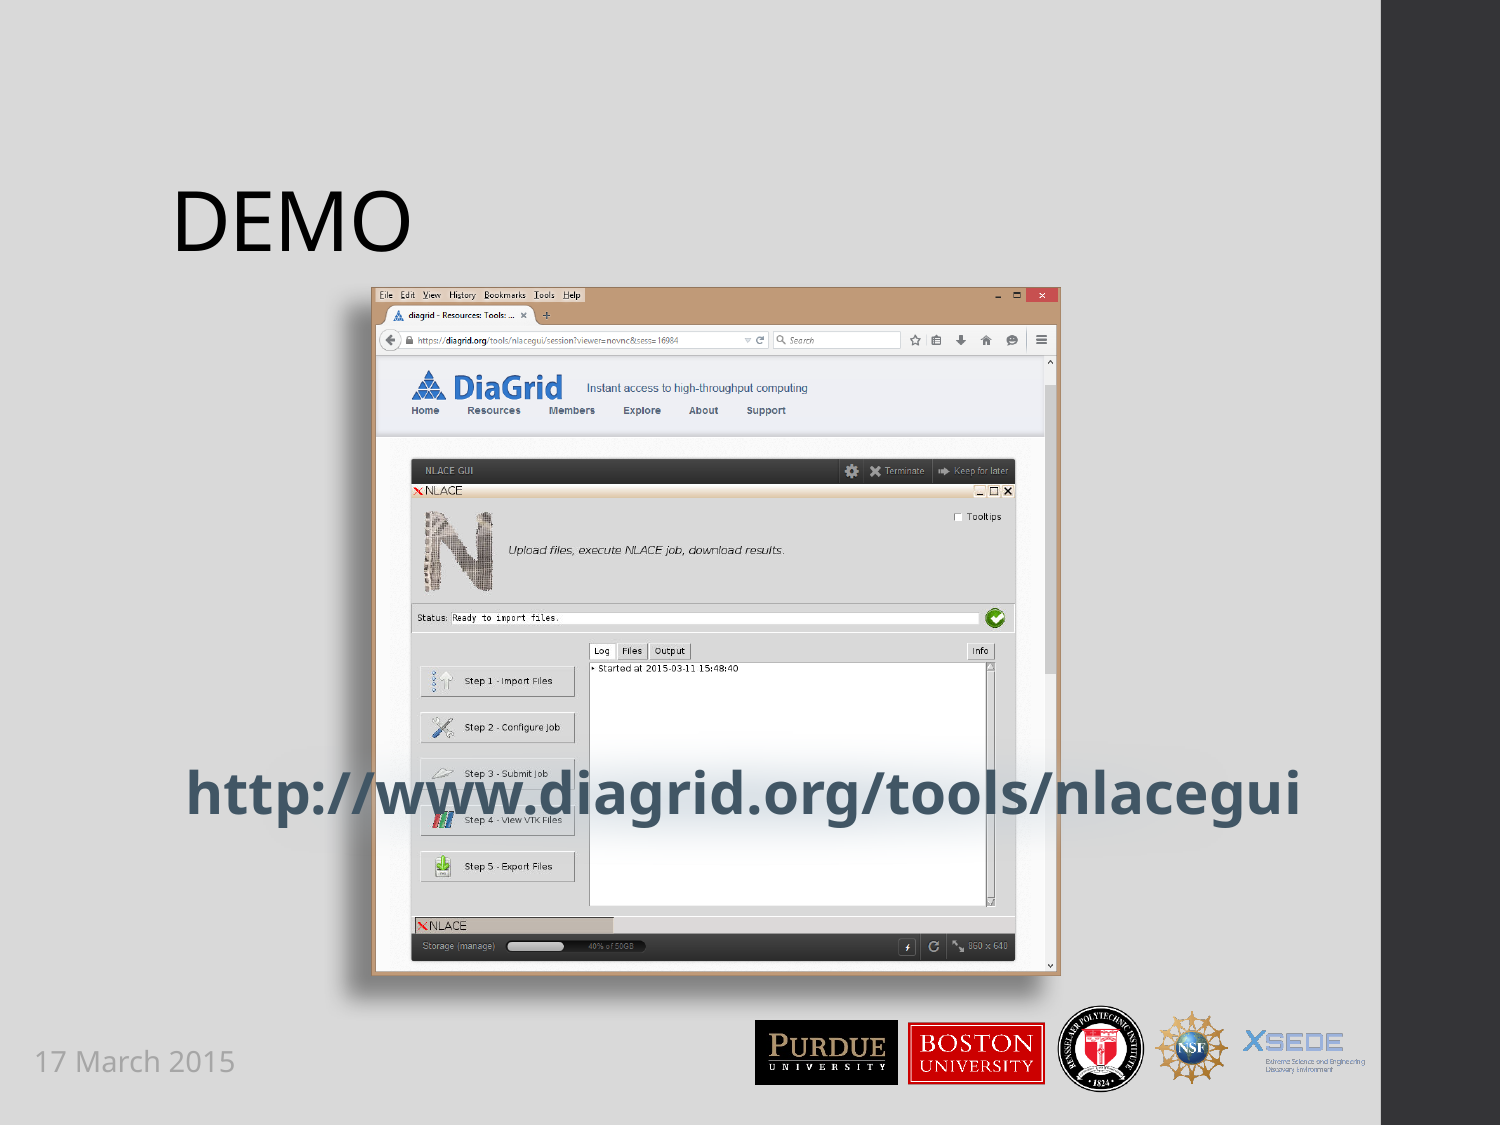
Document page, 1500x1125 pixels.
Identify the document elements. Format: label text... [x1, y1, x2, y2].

text_box http://www.diagrid.org/tools/nlacegui [170, 748, 364, 834]
title DEMO [155, 60, 1348, 278]
text_box 17 March 2015 [18, 1035, 251, 1086]
text_box http://www.diagrid.org/tools/nlacegui [1069, 748, 1317, 834]
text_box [755, 1004, 1371, 1094]
picture [370, 287, 1061, 976]
